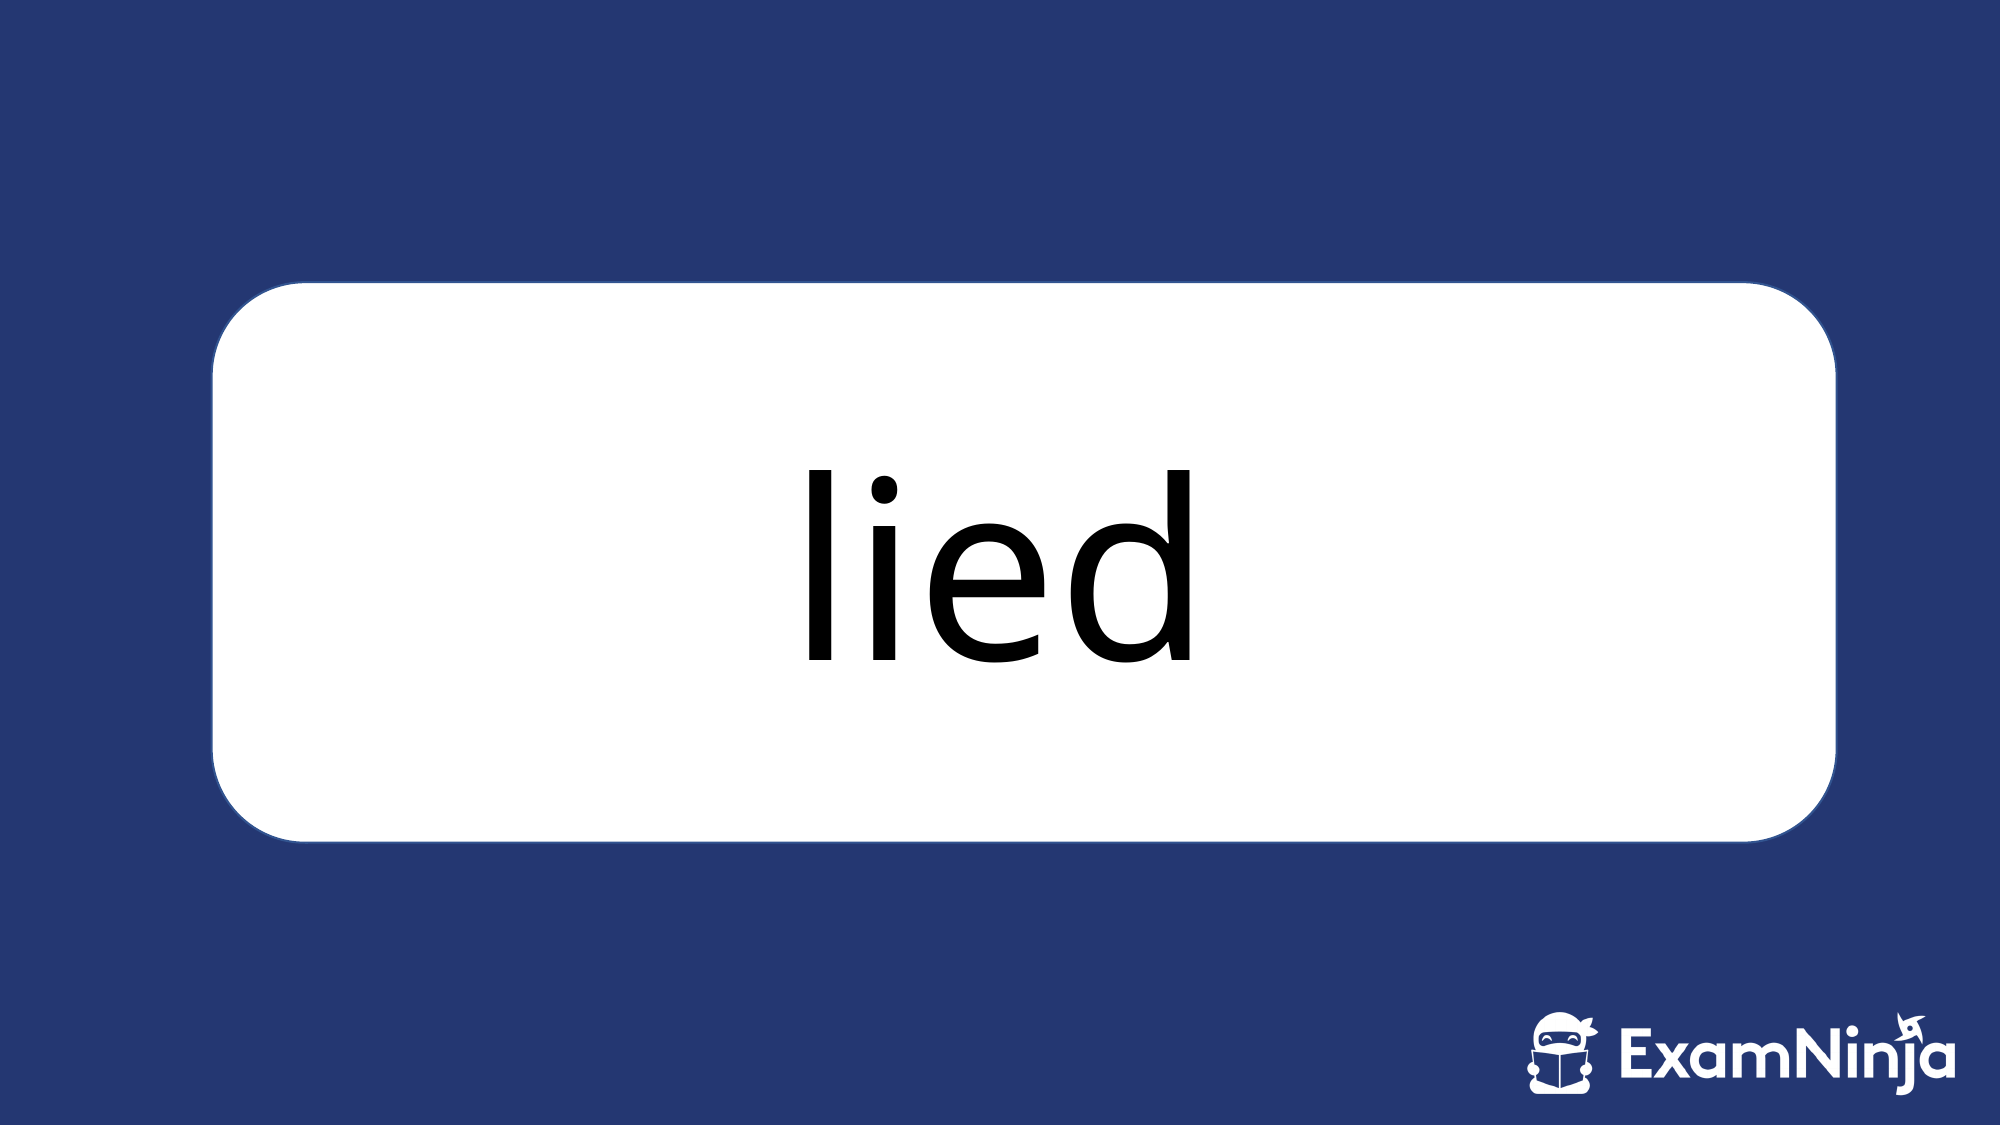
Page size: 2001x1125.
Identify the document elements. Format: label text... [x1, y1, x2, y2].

picture [1501, 1003, 1979, 1102]
text_box [210, 281, 1838, 403]
text_box lied [143, 403, 1857, 719]
text_box [210, 719, 1838, 844]
